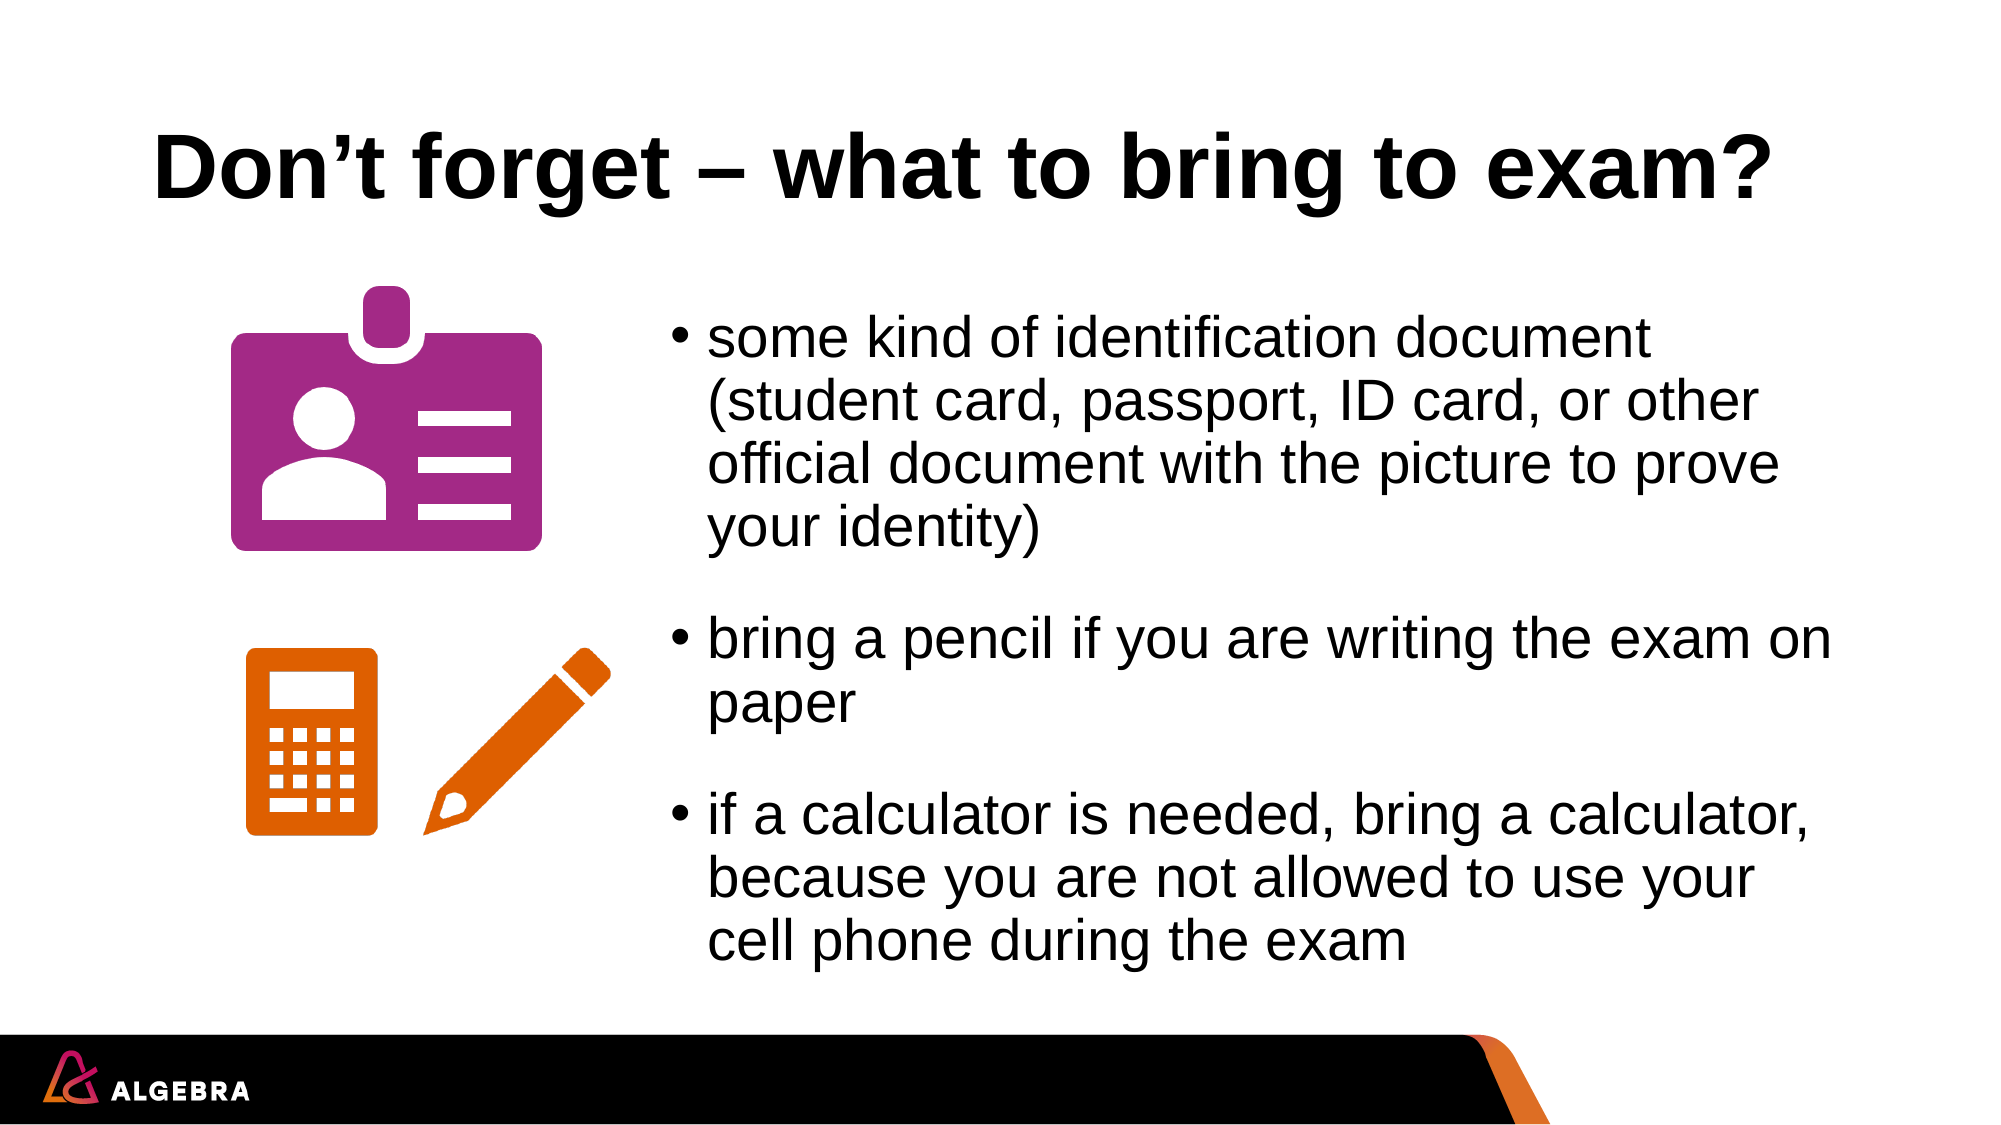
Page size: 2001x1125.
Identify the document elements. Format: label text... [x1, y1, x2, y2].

list some kind of identification document (student card, passport, ID card, or other official document with the picture to prove your identity) bring a pencil if you are writing the exam on paper if a calculator is needed, bring a calculator, because you are not allowed to use your cell phone during the exam [655, 299, 1863, 1014]
picture [0, 1034, 1733, 1125]
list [199, 231, 573, 606]
picture [199, 629, 629, 854]
title Don’t forget – what to bring to exam? [137, 59, 1863, 278]
